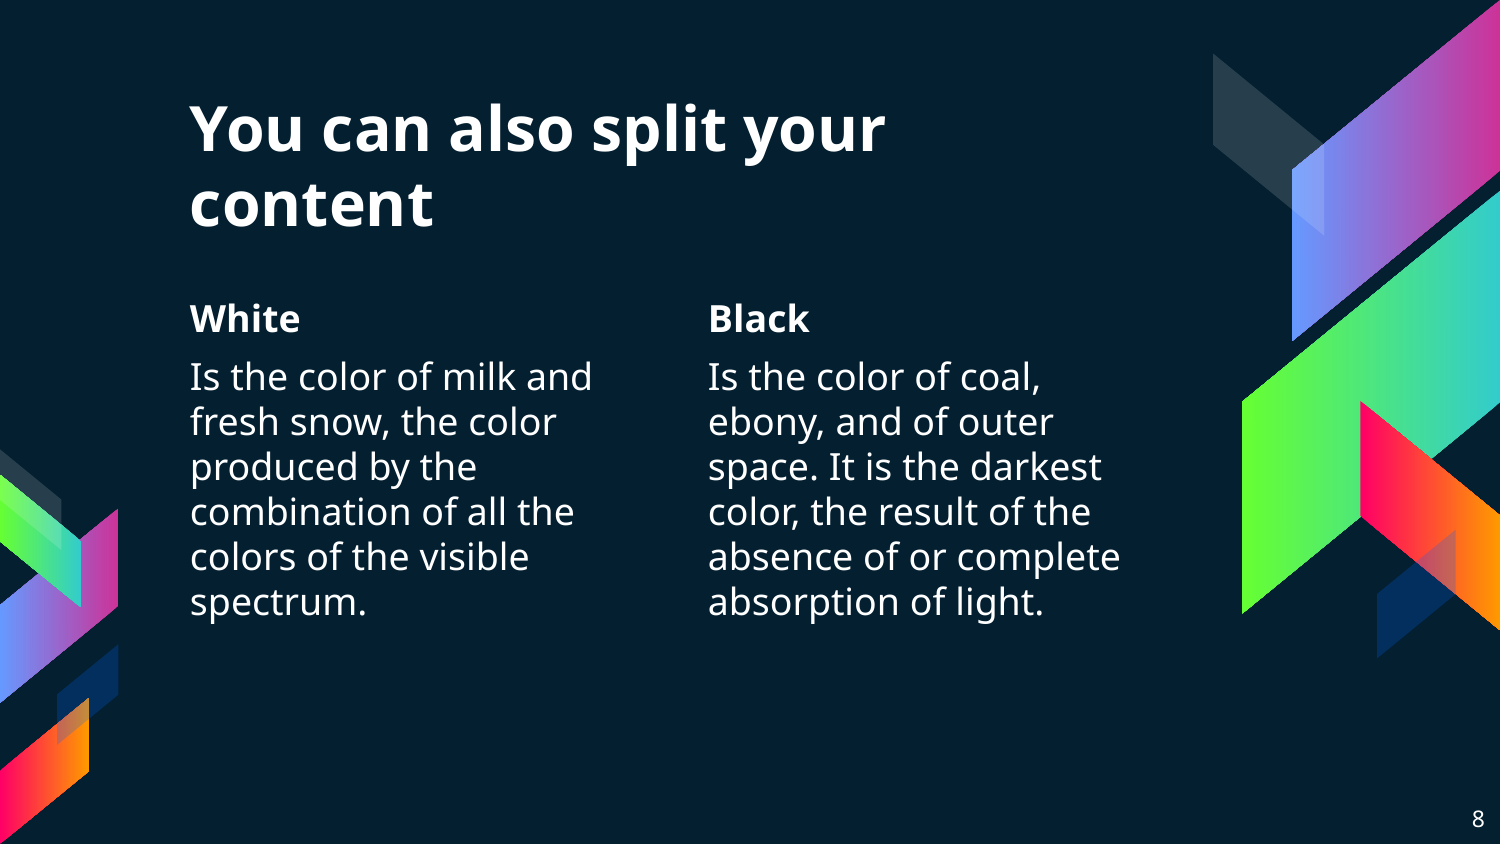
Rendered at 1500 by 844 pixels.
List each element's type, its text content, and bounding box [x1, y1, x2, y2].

title You can also split your content [175, 149, 1155, 255]
list Black Is the color of coal, ebony, and of outer space. It is the darkest color, the result of the absence of or complete absorption of light. [692, 280, 1182, 808]
slide_number ‹#› [1403, 789, 1500, 844]
list White Is the color of milk and fresh snow, the color produced by the combination of all the colors of the visible spectrum. [175, 280, 664, 808]
